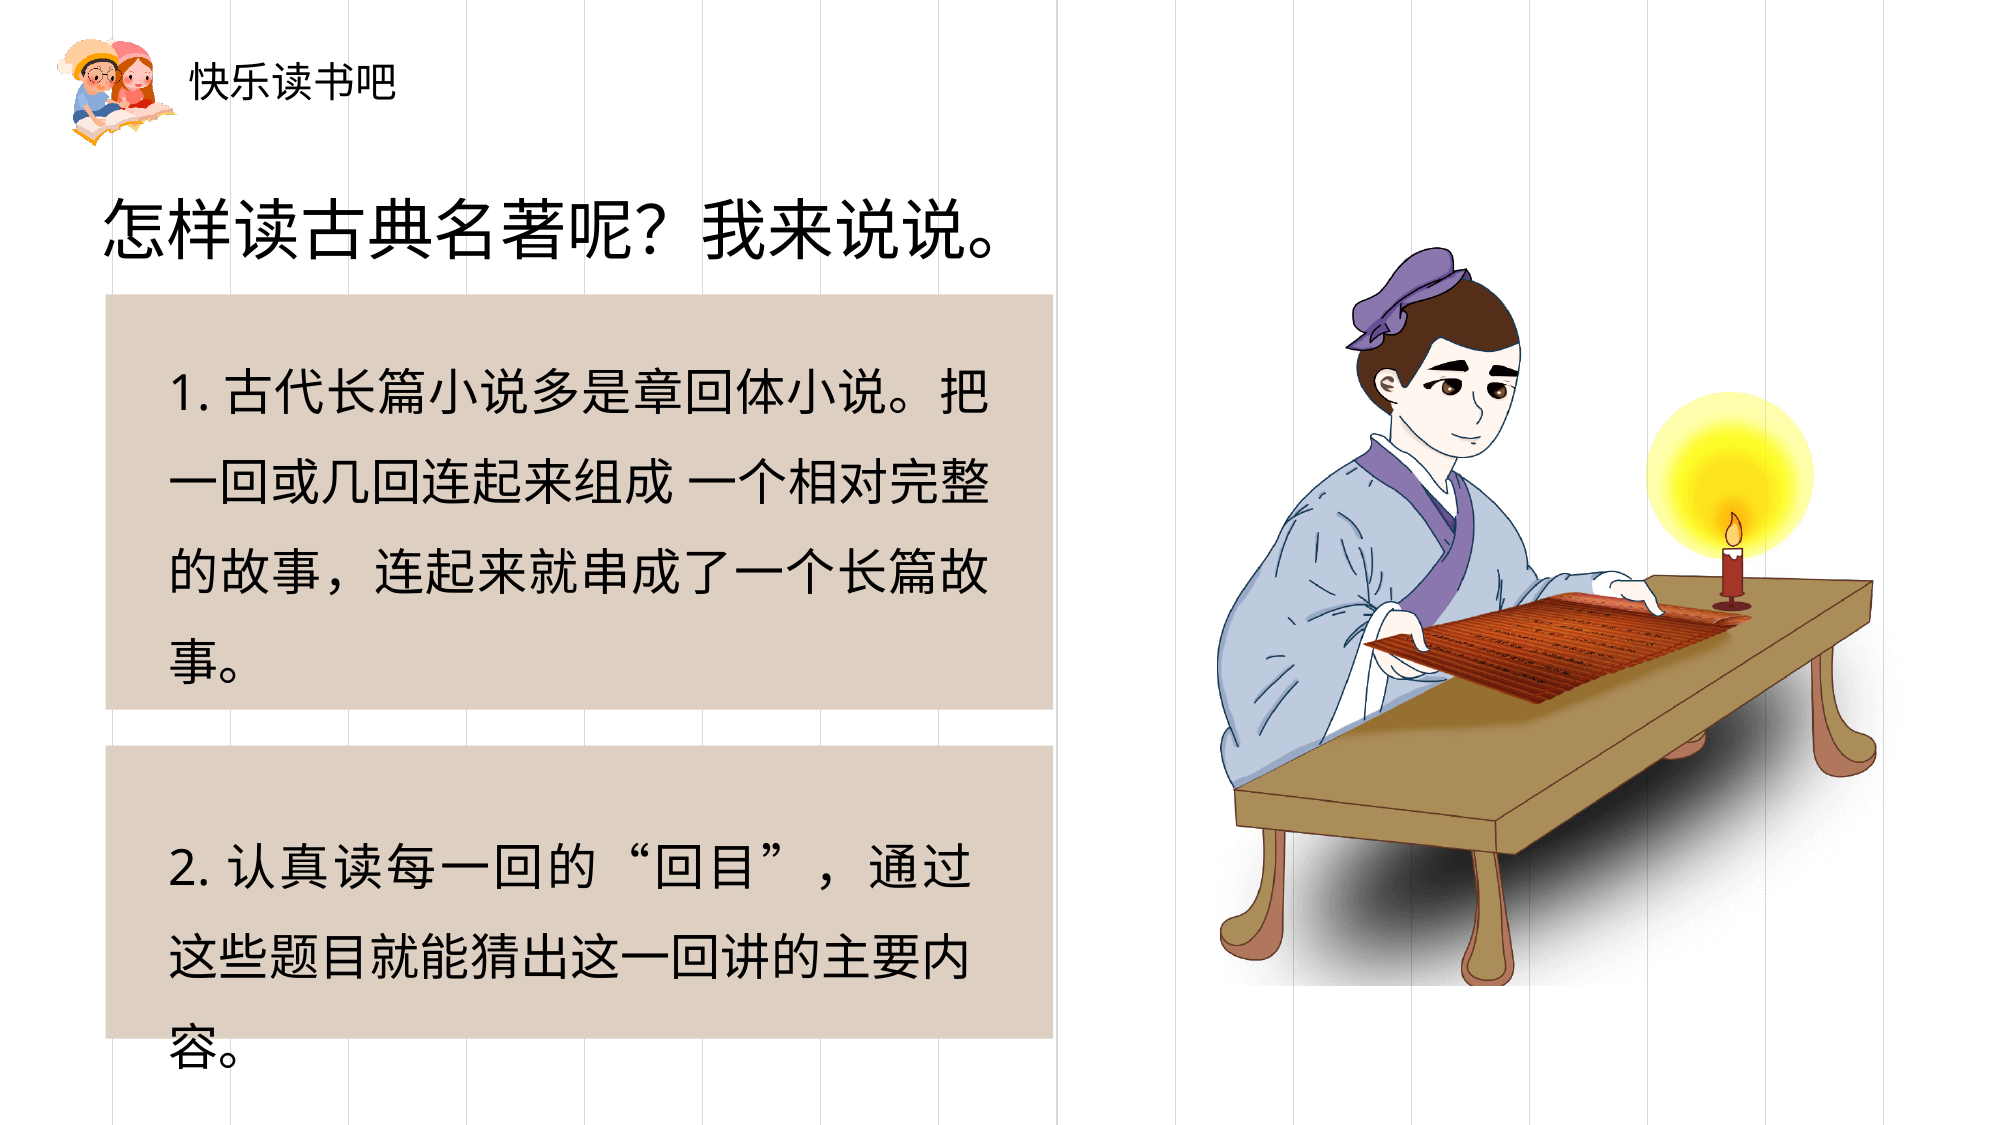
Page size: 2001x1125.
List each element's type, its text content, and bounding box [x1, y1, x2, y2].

picture [3, 6, 231, 169]
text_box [105, 294, 1054, 1039]
text_box 怎样读古典名著呢？我来说说。 [85, 180, 1056, 276]
picture [1172, 244, 1915, 986]
